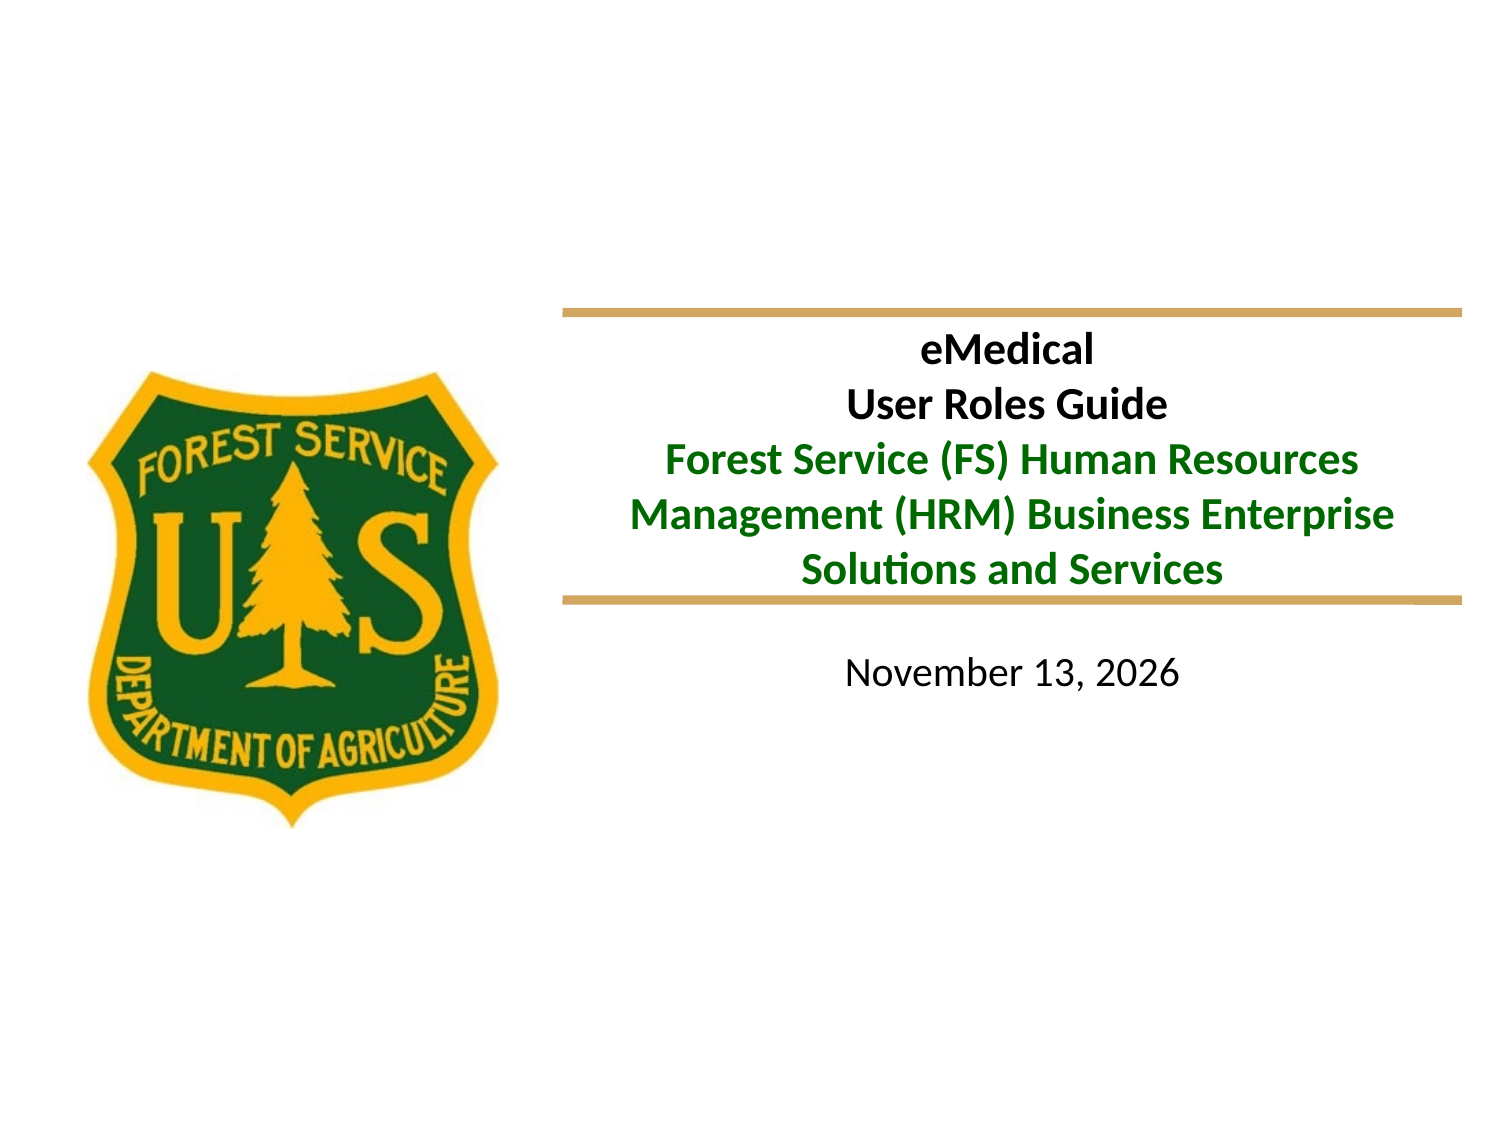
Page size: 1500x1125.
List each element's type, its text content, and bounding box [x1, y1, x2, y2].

picture [87, 371, 499, 829]
subtitle March 10, 2023 [674, 637, 1351, 926]
text_box eMedical User Roles Guide Forest Service (FS) Human Resources Management (HRM) Business Enterprise Solutions and Services [602, 324, 1423, 588]
